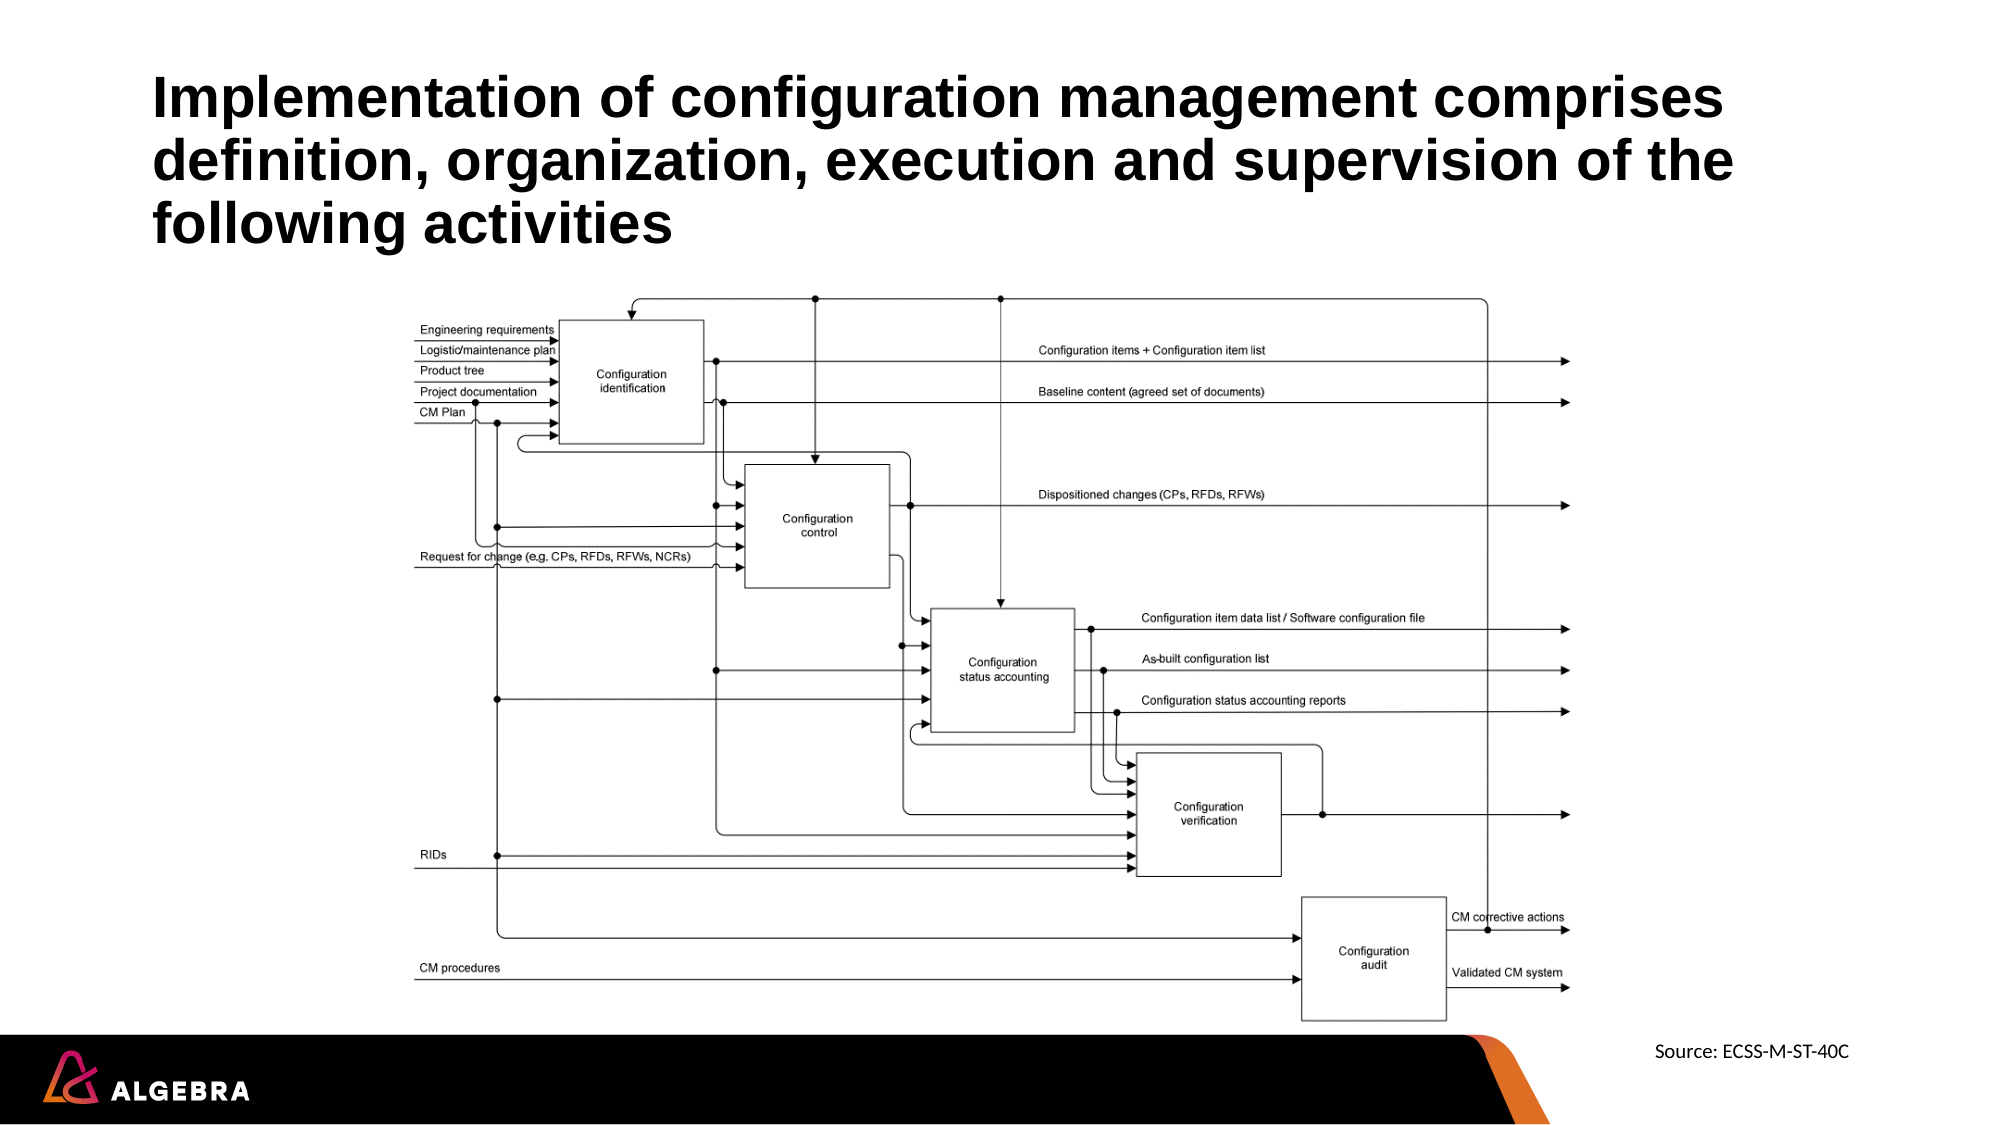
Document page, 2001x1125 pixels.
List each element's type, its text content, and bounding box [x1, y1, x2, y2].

title Implementation of configuration management comprises definition, organization, execution and supervision of the following activities [137, 59, 1863, 278]
picture [398, 277, 1603, 1026]
picture [0, 1034, 1733, 1125]
text_box Source: ECSS-M-ST-40C [1639, 1029, 1900, 1067]
